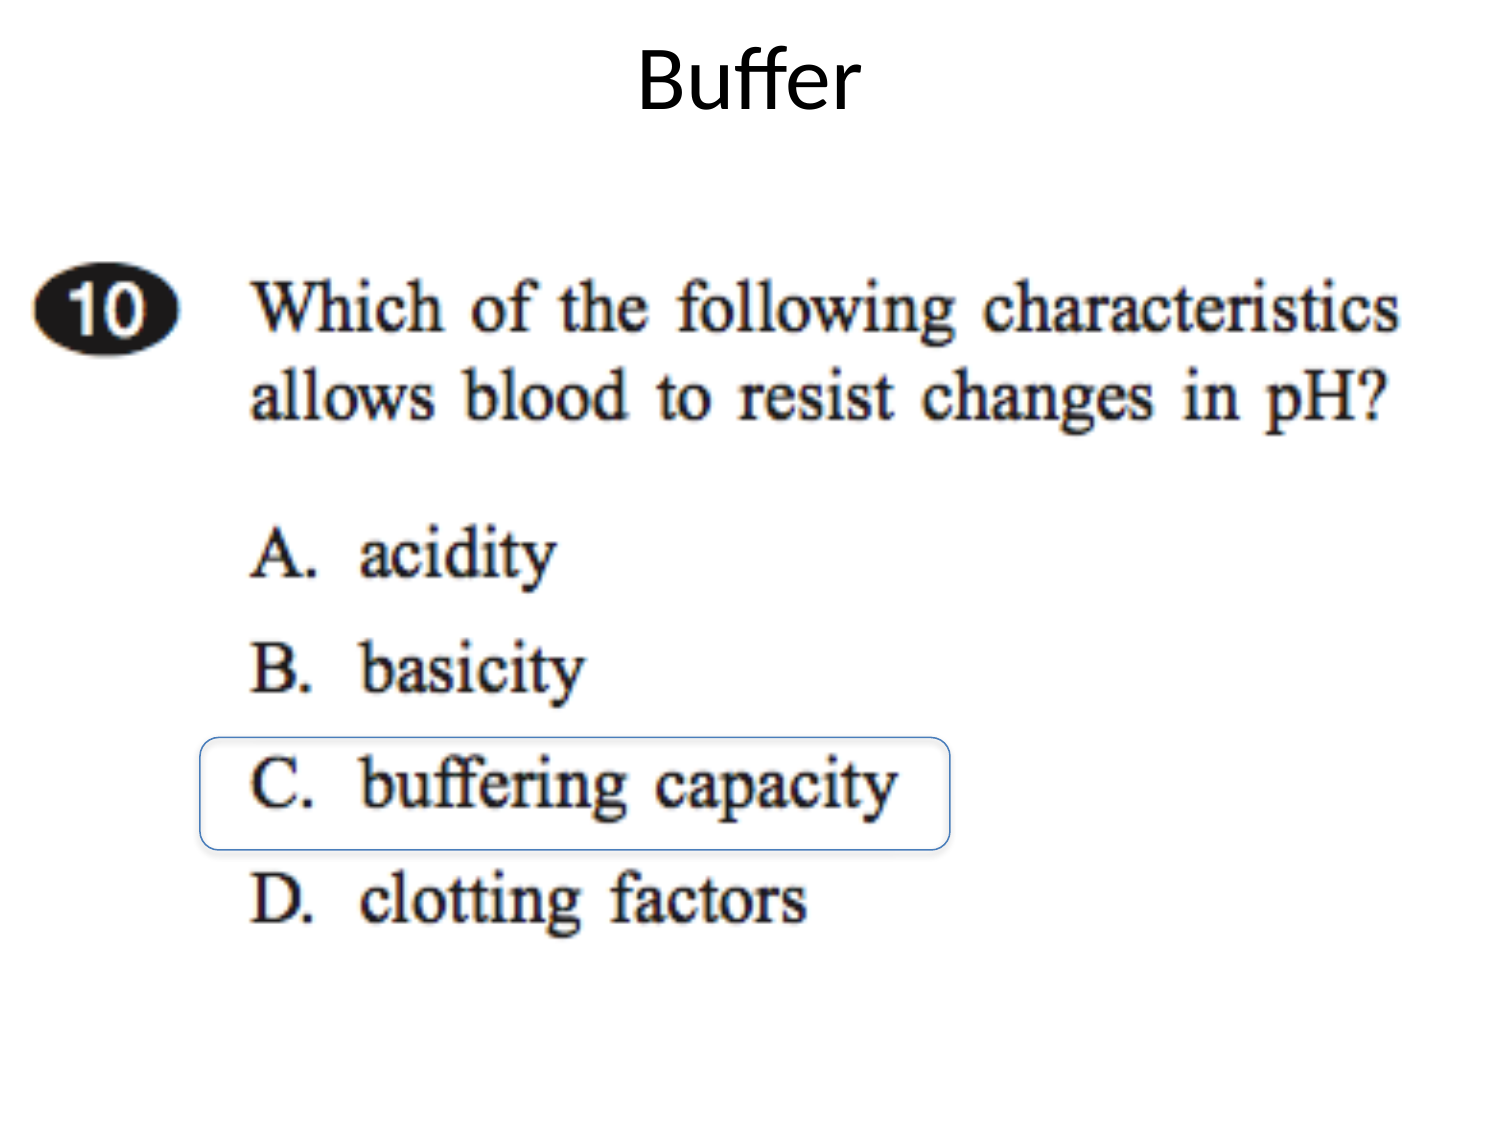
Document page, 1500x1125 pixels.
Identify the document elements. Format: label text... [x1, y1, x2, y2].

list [6, 224, 1426, 1006]
title Buffer [75, 0, 1425, 224]
